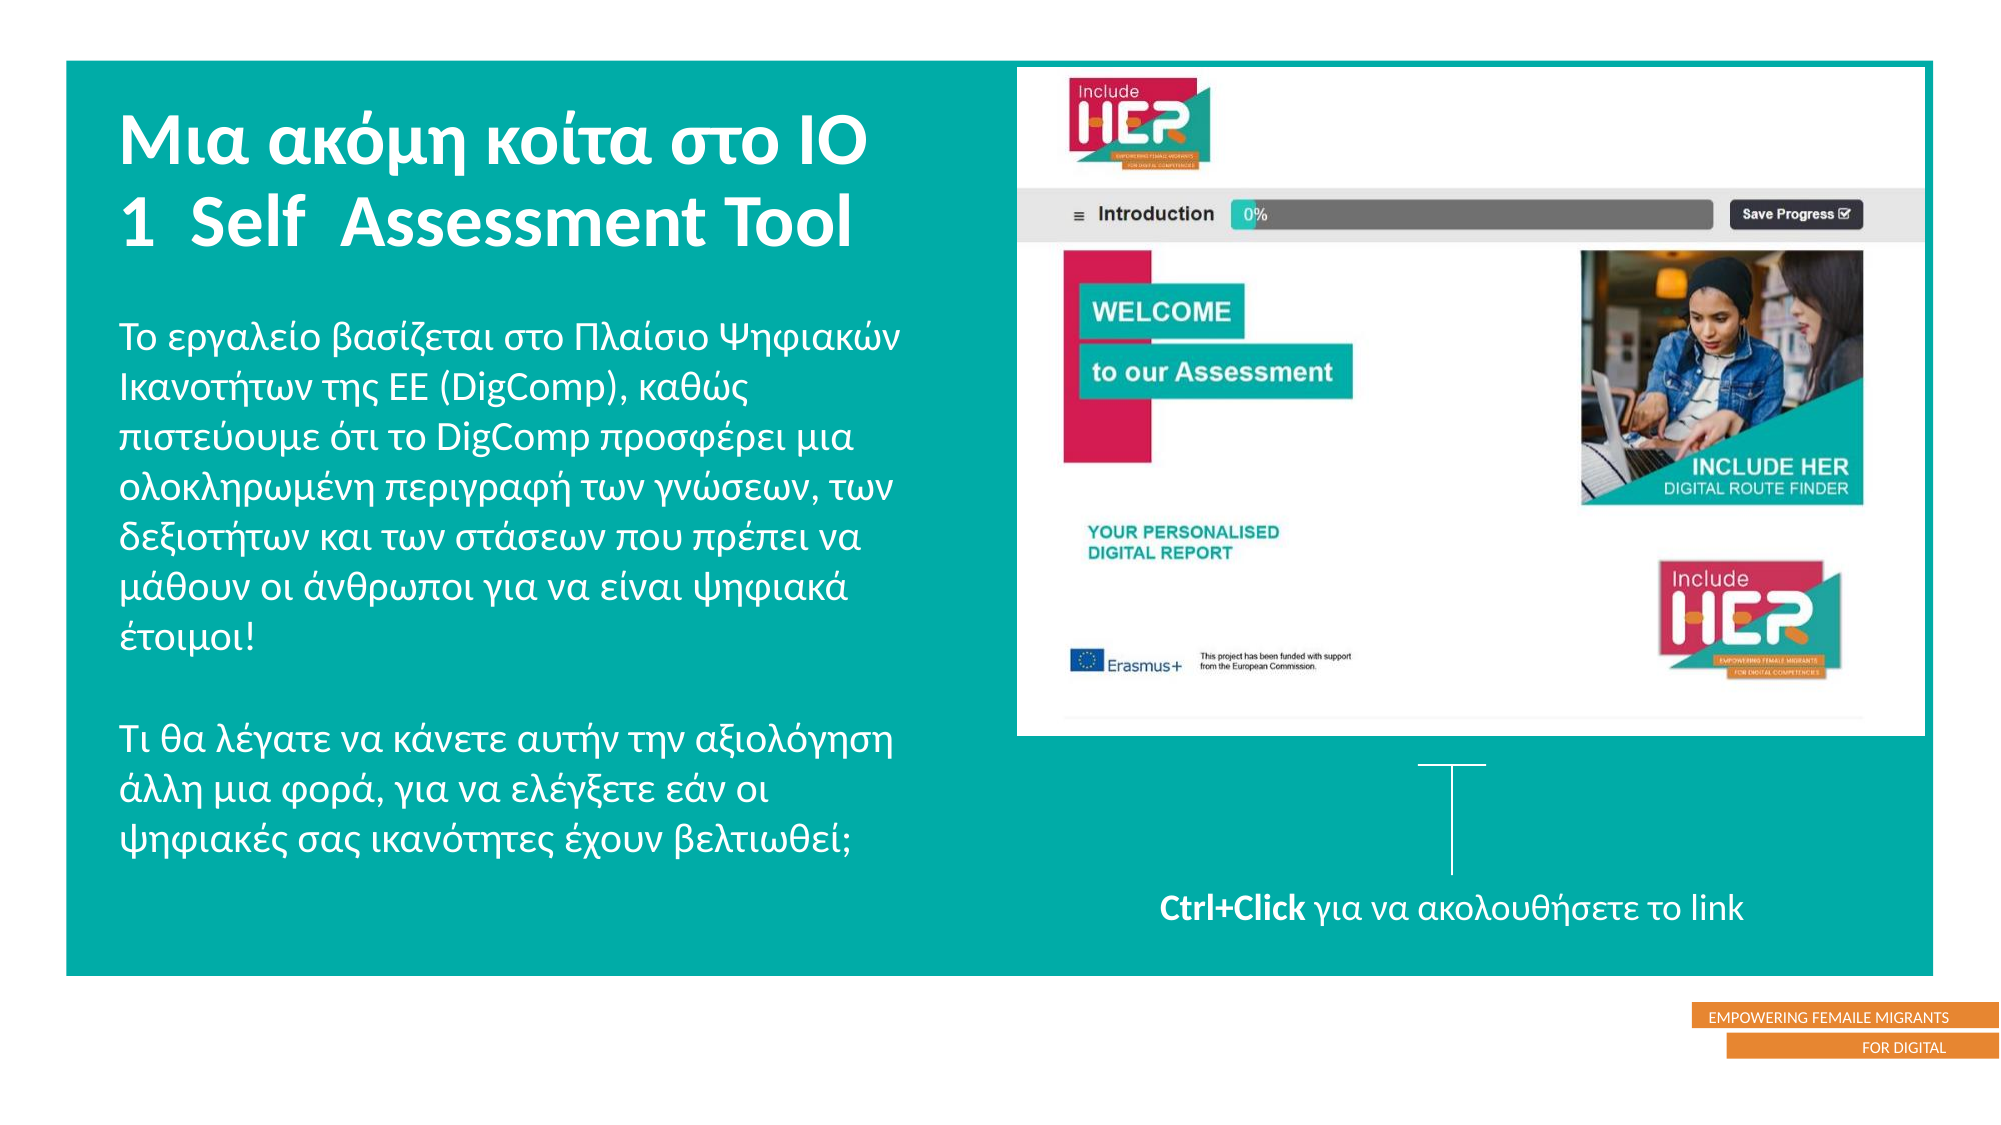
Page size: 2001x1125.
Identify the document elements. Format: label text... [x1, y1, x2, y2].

picture [1017, 67, 1925, 736]
text_box Ctrl+Click για να ακολουθήσετε το link [1145, 875, 1760, 936]
text_box Το εργαλείο βασίζεται στο Πλαίσιο Ψηφιακών Ικανοτήτων της ΕΕ (DigComp), καθώς πιστεύουμε ότι το DigComp προσφέρει μια ολοκληρωμένη περιγραφή των γνώσεων, των δεξιοτήτων και των στάσεων που πρέπει να μάθουν οι άνθρωποι για να είναι ψηφιακά έτοιμοι! Τι θα λέγατε να κάνετε αυτήν την αξιολόγηση άλλη μια φορά, για να ελέγξετε εάν οι ψηφιακές σας ικανότητες έχουν βελτιωθεί; [104, 301, 960, 869]
text_box Μια ακόμη κοίτα στο IO1 Self Assessment Tool [104, 92, 910, 301]
